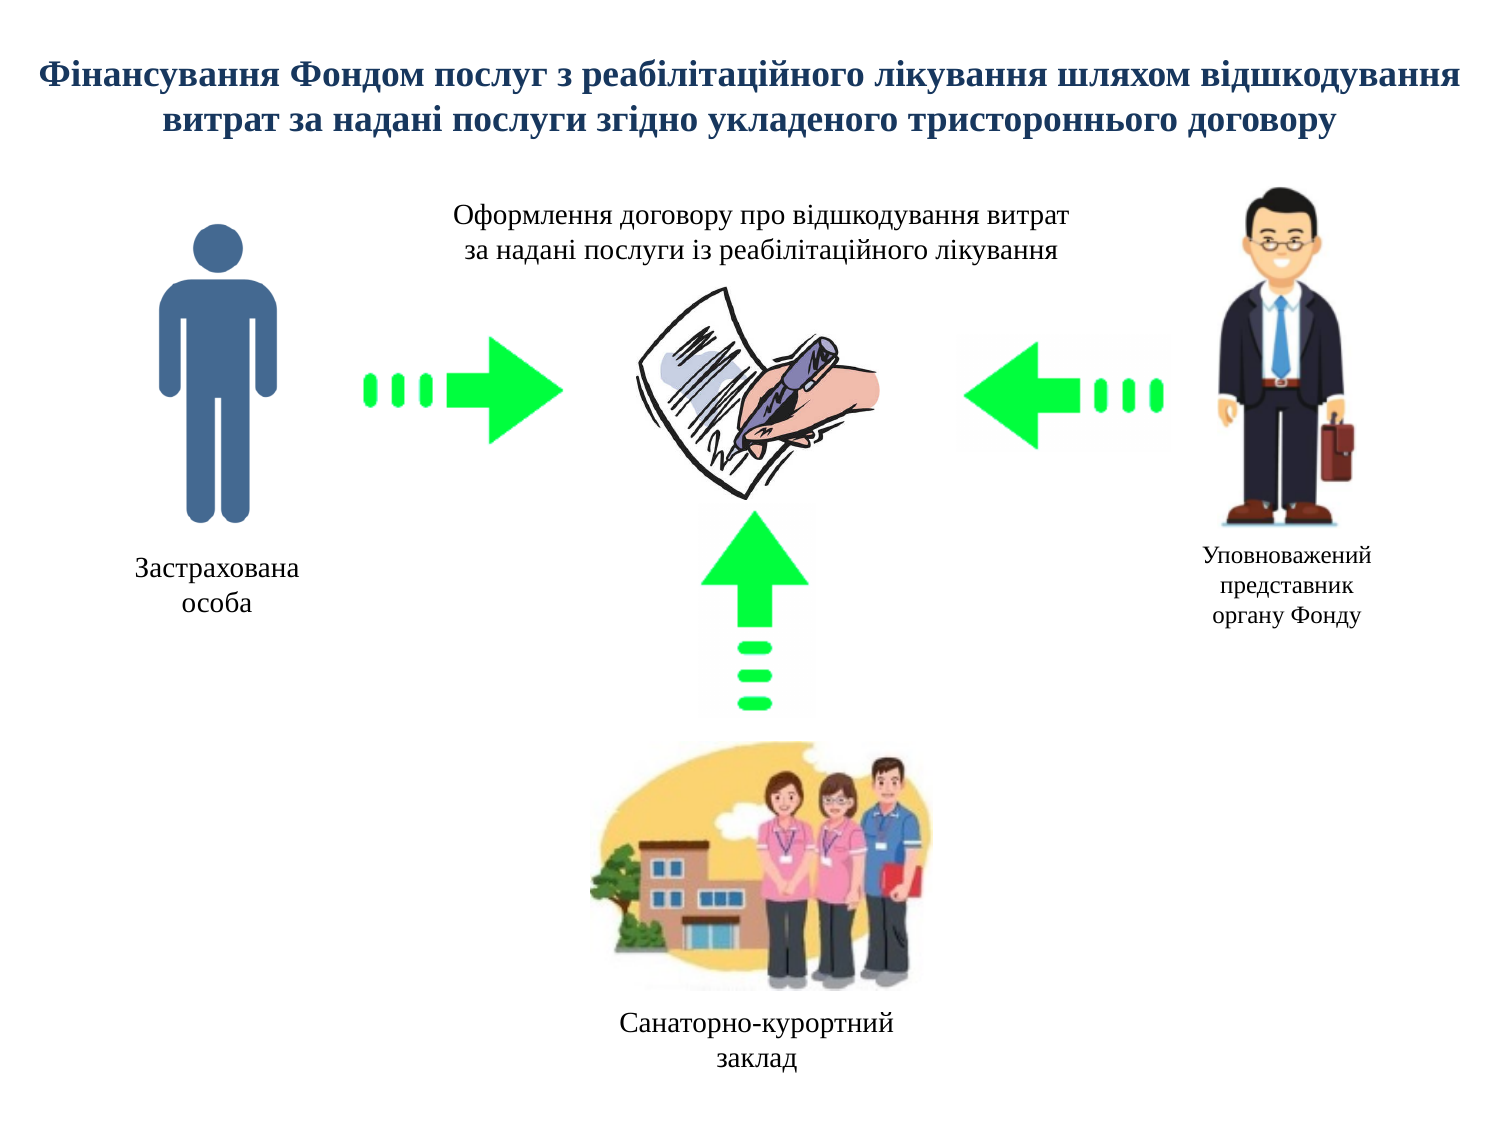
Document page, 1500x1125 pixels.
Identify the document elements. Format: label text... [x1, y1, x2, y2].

picture [136, 212, 298, 534]
text_box Санаторно-курортний заклад [580, 996, 933, 1082]
picture [635, 286, 881, 501]
picture [356, 334, 571, 452]
picture [1217, 186, 1357, 530]
text_box Застрахована особа [119, 541, 315, 626]
text_box Фінансування Фондом послуг з реабілітаційного лікування шляхом відшкодування витрат за надані послуги згідно укладеного тристороннього договору [17, 41, 1483, 146]
text_box Уповноважений представник органу Фонду [1187, 531, 1387, 636]
picture [955, 334, 1171, 452]
text_box Оформлення договору про відшкодування витрат за надані послуги із реабілітаційного лікування [435, 188, 1088, 273]
picture [590, 741, 934, 992]
picture [649, 504, 865, 717]
